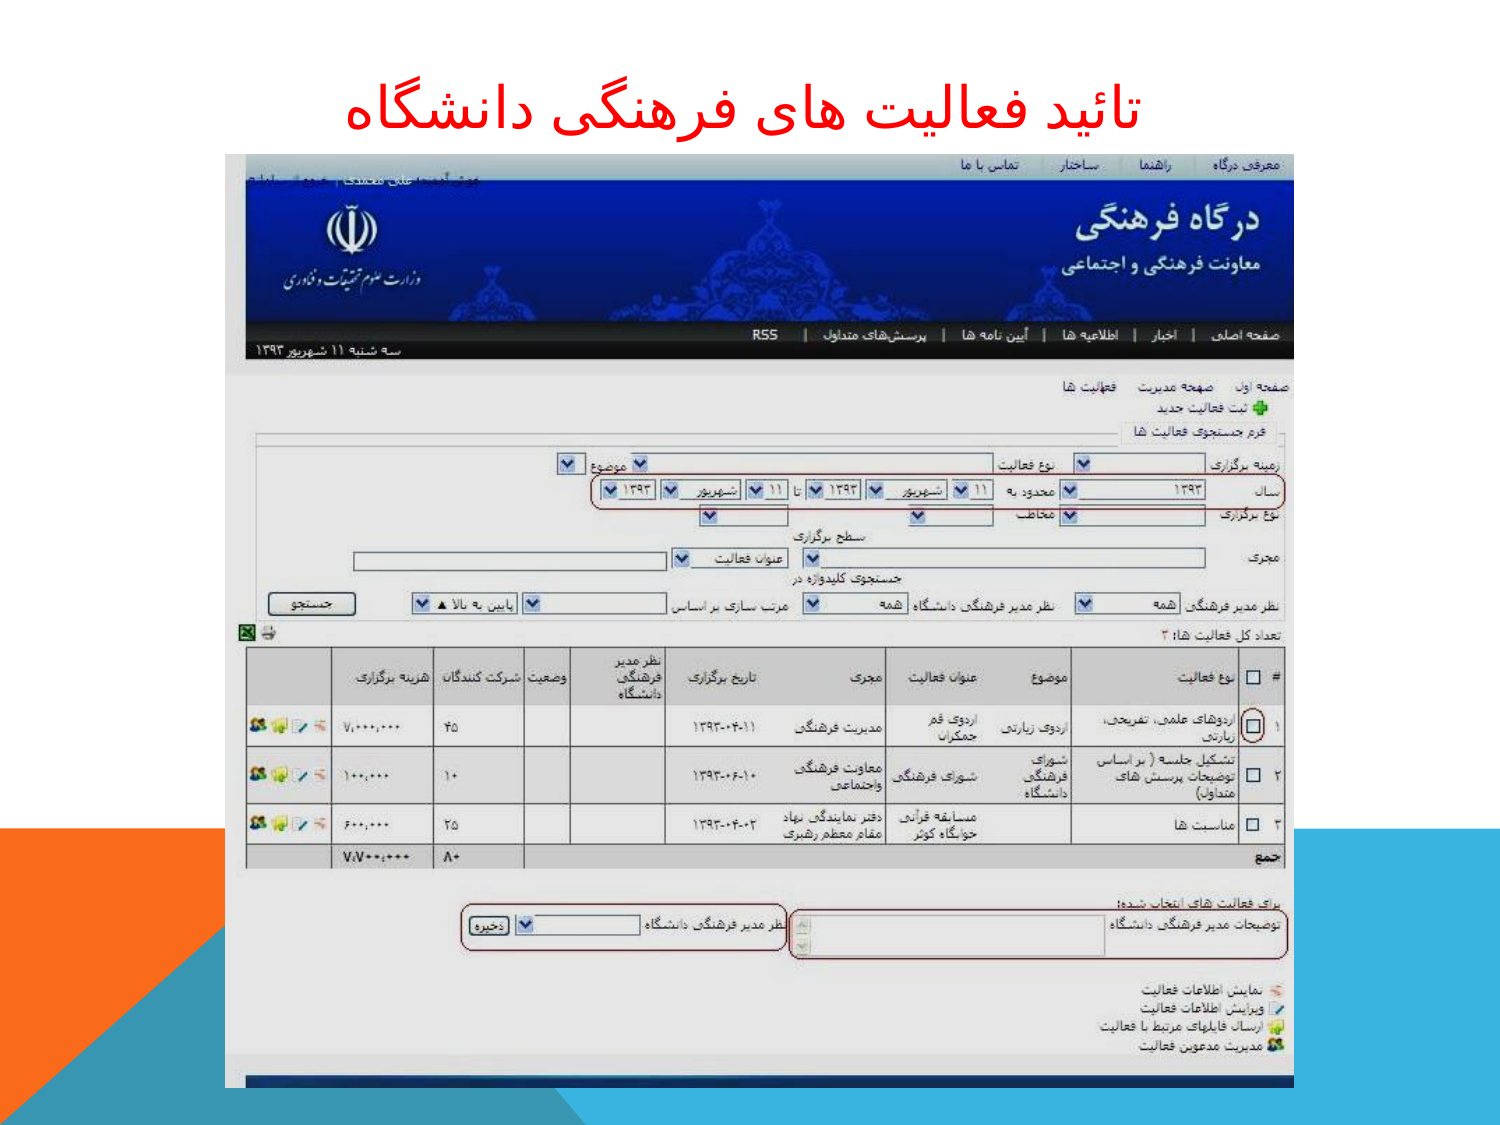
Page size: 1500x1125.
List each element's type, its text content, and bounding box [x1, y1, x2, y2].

title تائید فعالیت های فرهنگی دانشگاه [135, 60, 1369, 150]
picture [224, 153, 1294, 1088]
